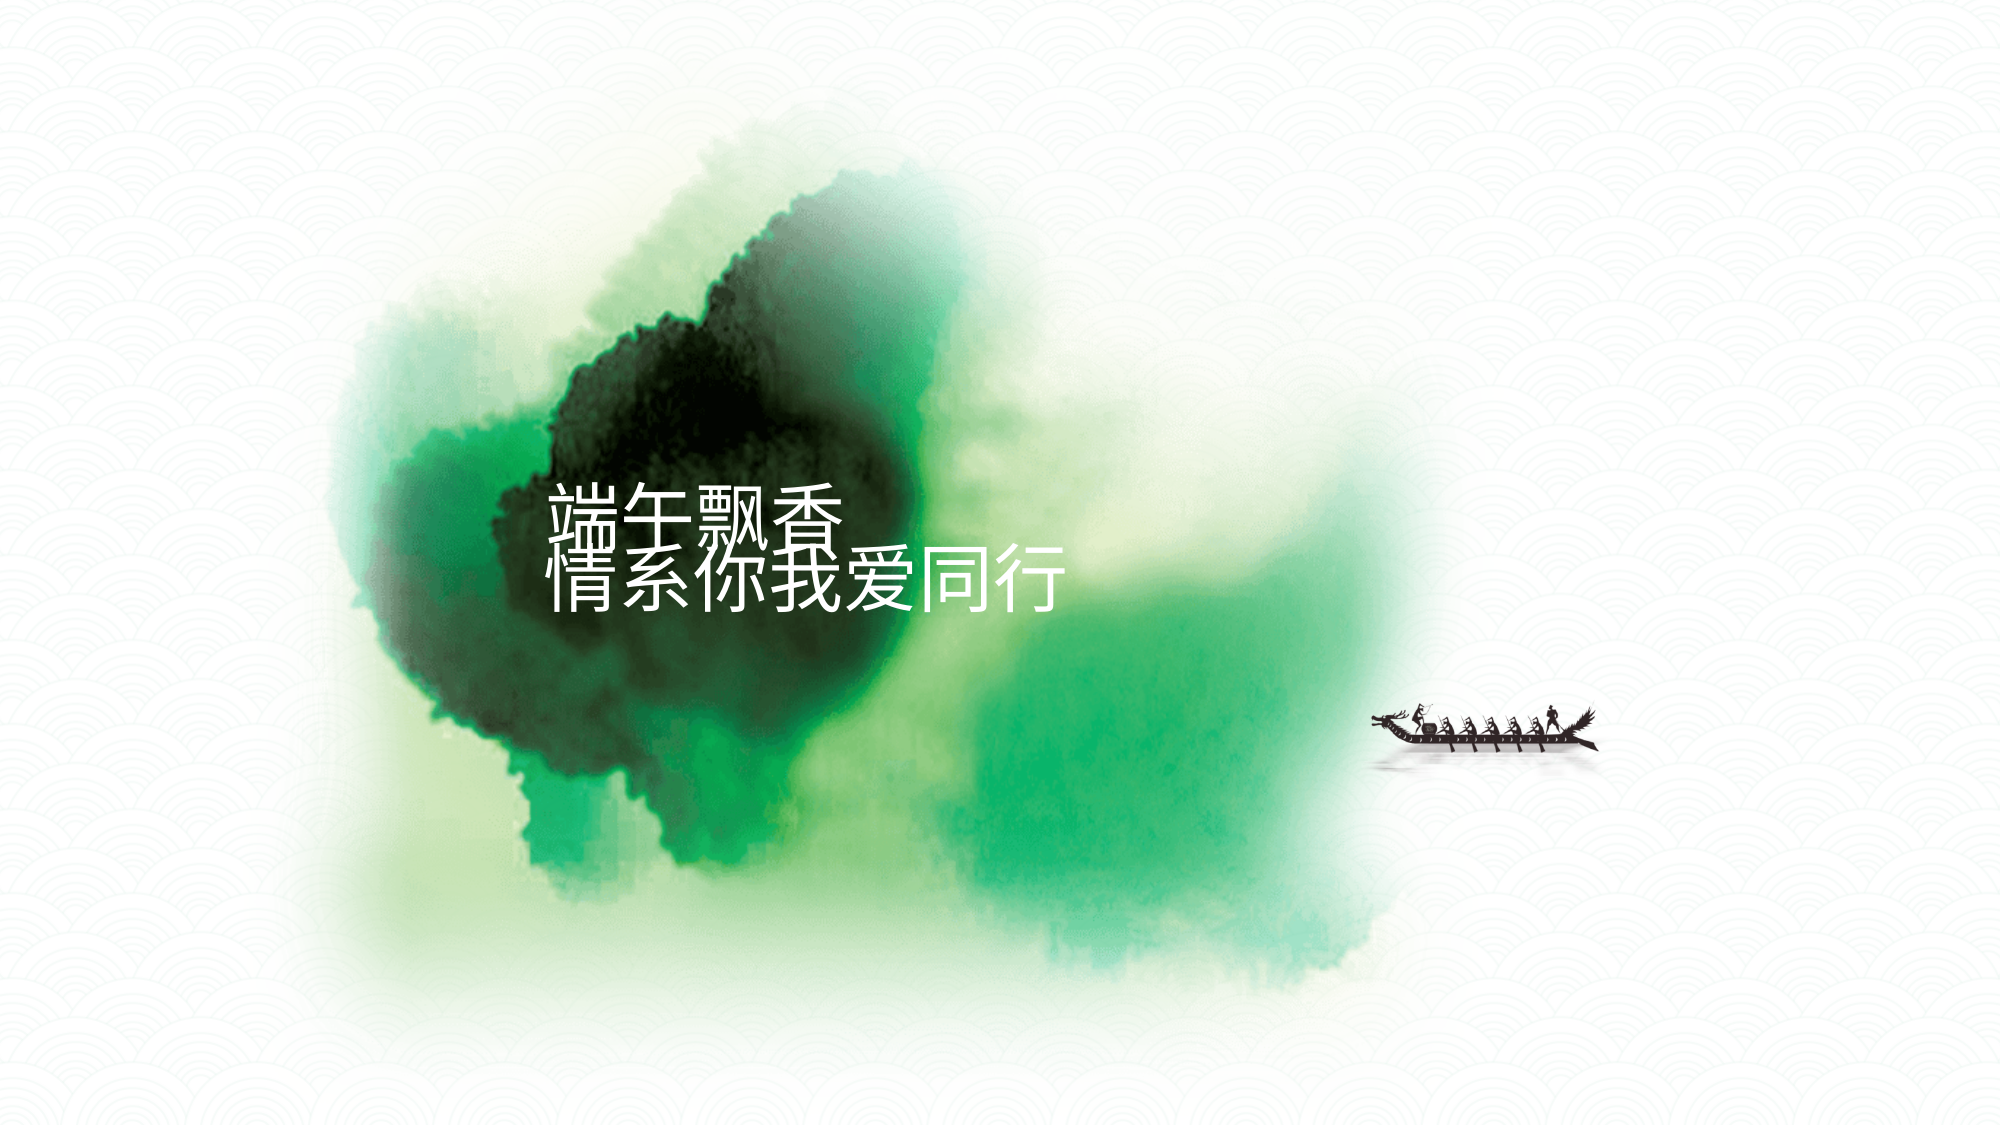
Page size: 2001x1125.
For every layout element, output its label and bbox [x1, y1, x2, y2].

picture [0, 0, 2000, 1125]
text_box [526, 462, 1087, 631]
